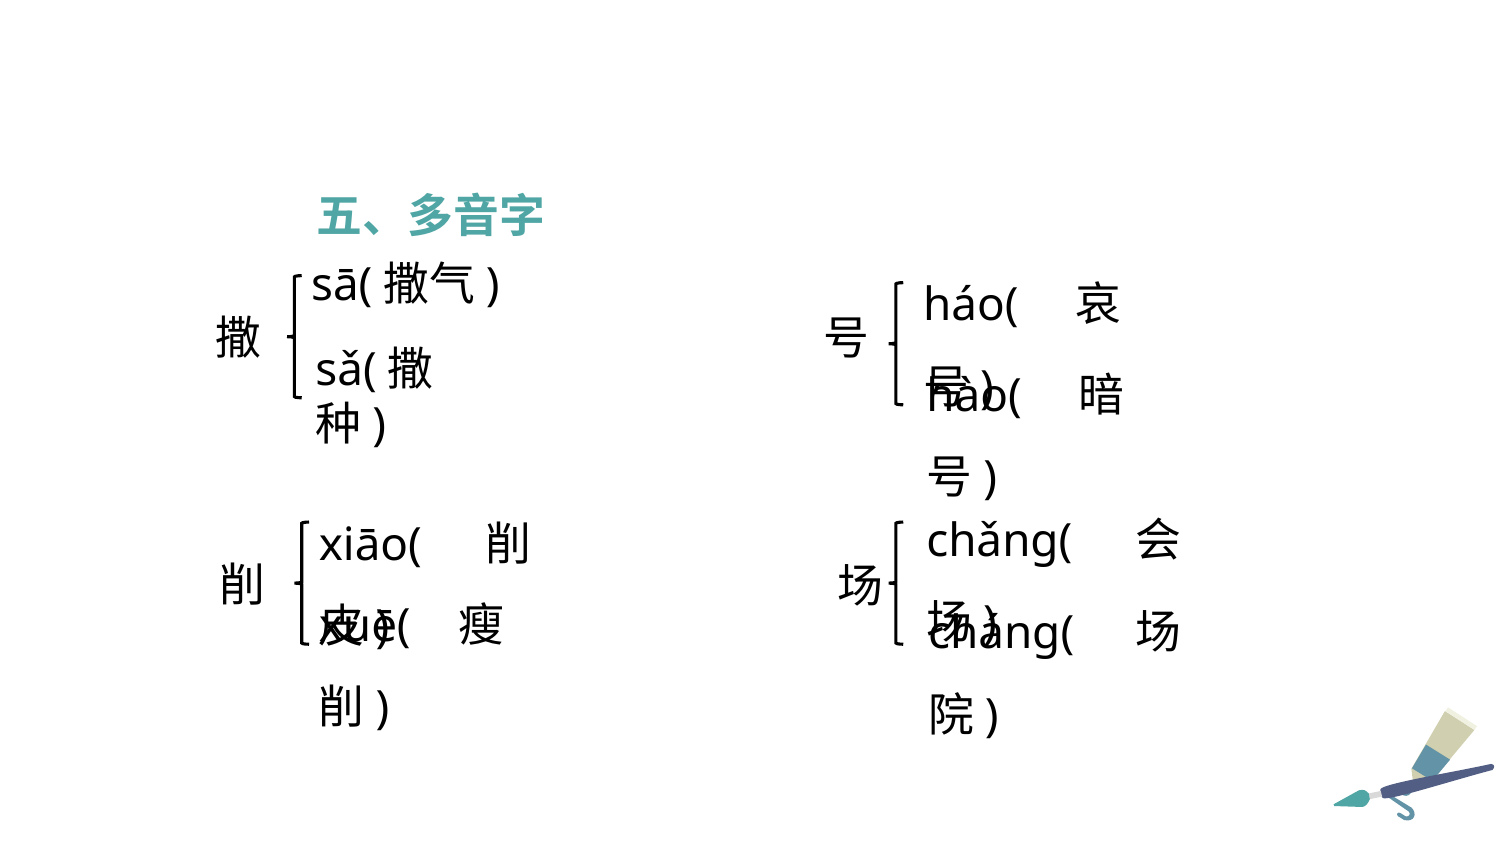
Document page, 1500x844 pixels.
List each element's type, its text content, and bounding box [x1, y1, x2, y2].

text_box háo(哀号) [908, 239, 1137, 420]
text_box xuē(瘦削) [304, 560, 519, 741]
text_box chǎng(会场) [911, 475, 1197, 656]
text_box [1358, 708, 1481, 844]
text_box xiāo(削皮) [304, 479, 546, 659]
text_box [287, 275, 302, 399]
text_box cháng(场院) [913, 567, 1196, 748]
text_box sā(撒气) [296, 247, 515, 318]
text_box [294, 521, 304, 645]
text_box [888, 282, 904, 406]
text_box [888, 521, 904, 645]
text_box sǎ(撒种) [300, 332, 493, 458]
text_box 场 [822, 548, 868, 619]
text_box hào(暗号) [911, 330, 1140, 475]
text_box 五、多音字 [301, 151, 715, 661]
text_box 削 [205, 547, 251, 618]
text_box 撒 [200, 301, 237, 372]
text_box 号 [809, 301, 846, 372]
